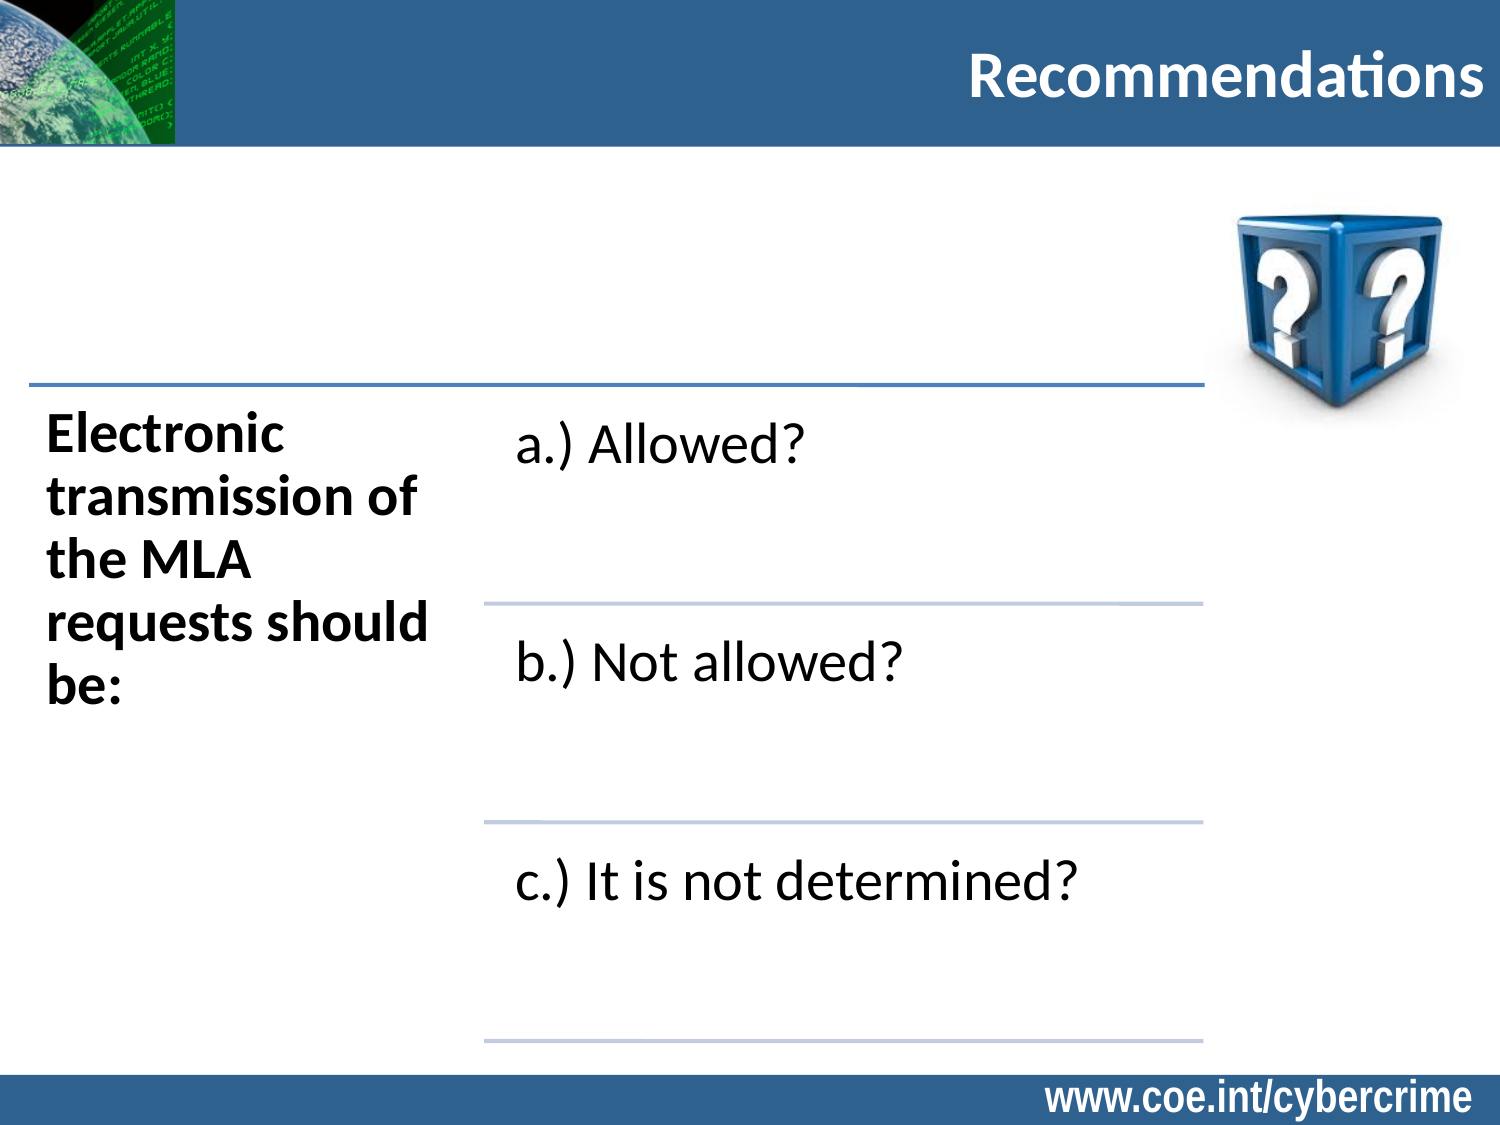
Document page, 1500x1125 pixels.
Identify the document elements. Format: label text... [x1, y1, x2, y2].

text_box [0, 1073, 1030, 1125]
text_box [28, 384, 1205, 1052]
text_box Recommendations [177, 0, 1500, 149]
picture [1189, 154, 1481, 445]
picture [0, 0, 175, 144]
text_box www.coe.int/cybercrime [1030, 1059, 1500, 1125]
